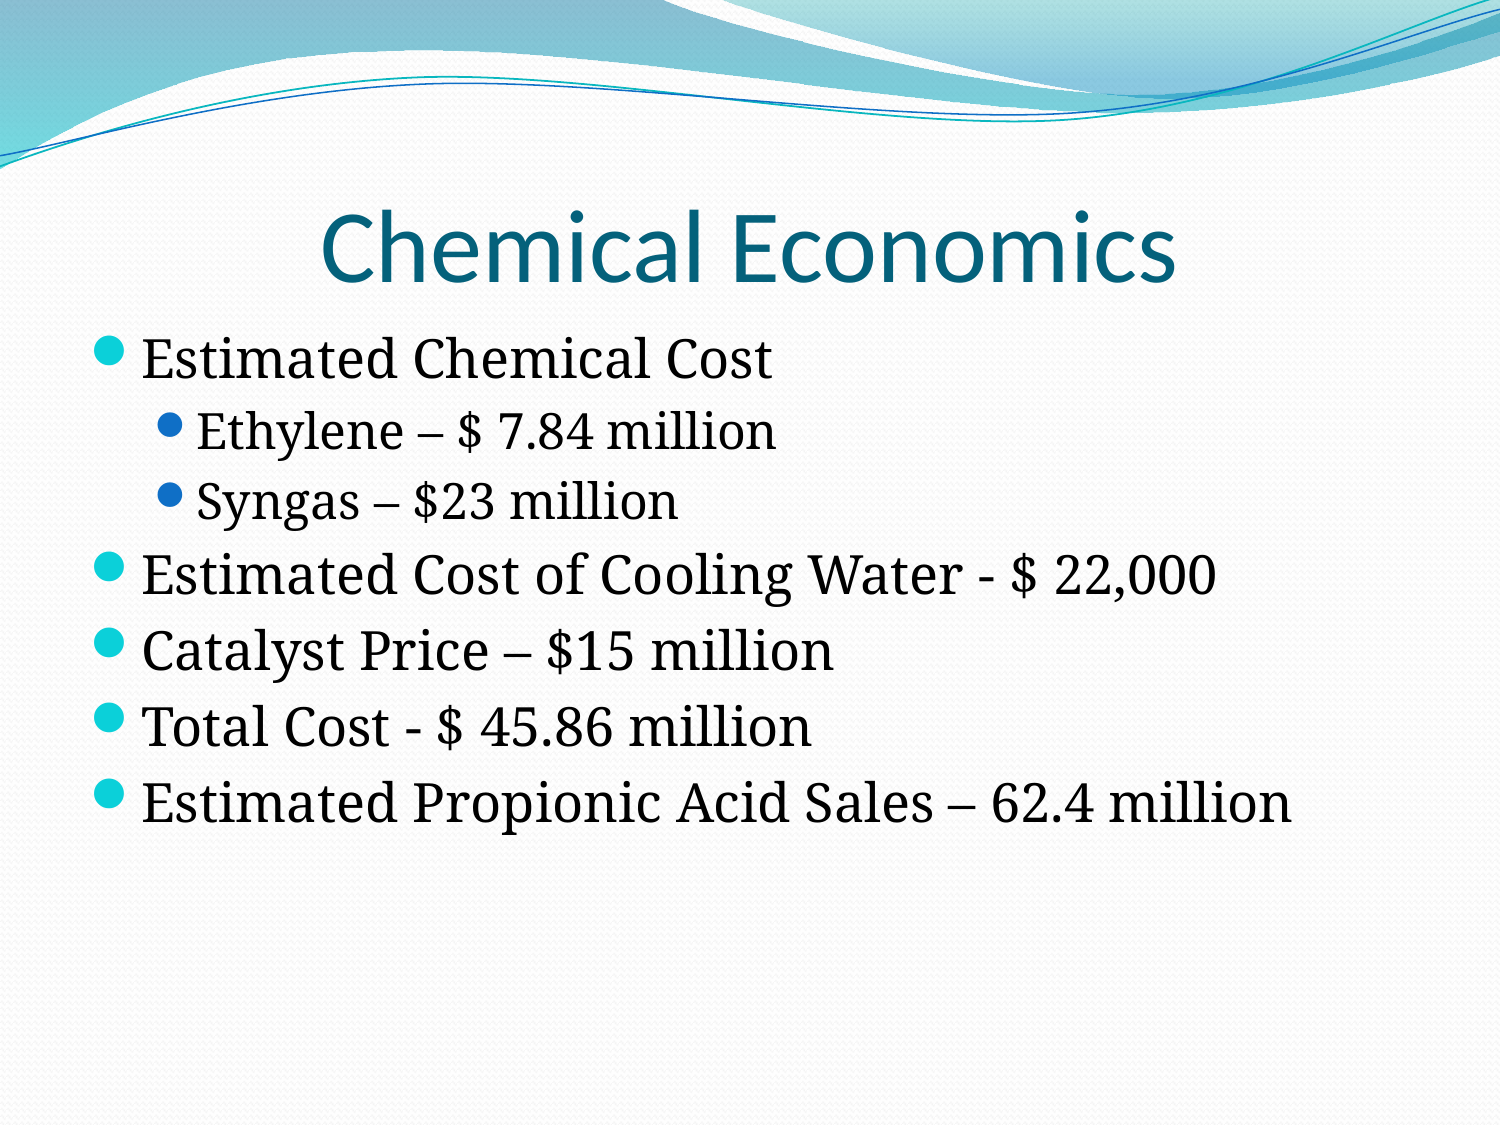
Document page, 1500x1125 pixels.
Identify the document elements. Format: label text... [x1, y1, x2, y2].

list Estimated Chemical Cost Ethylene – $ 7.84 million Syngas – $23 million Estimated Cost of Cooling Water - $ 22,000 Catalyst Price – $15 million Total Cost - $ 45.86 million Estimated Propionic Acid Sales – 62.4 million [75, 317, 1425, 1038]
title Chemical Economics [75, 115, 1425, 303]
